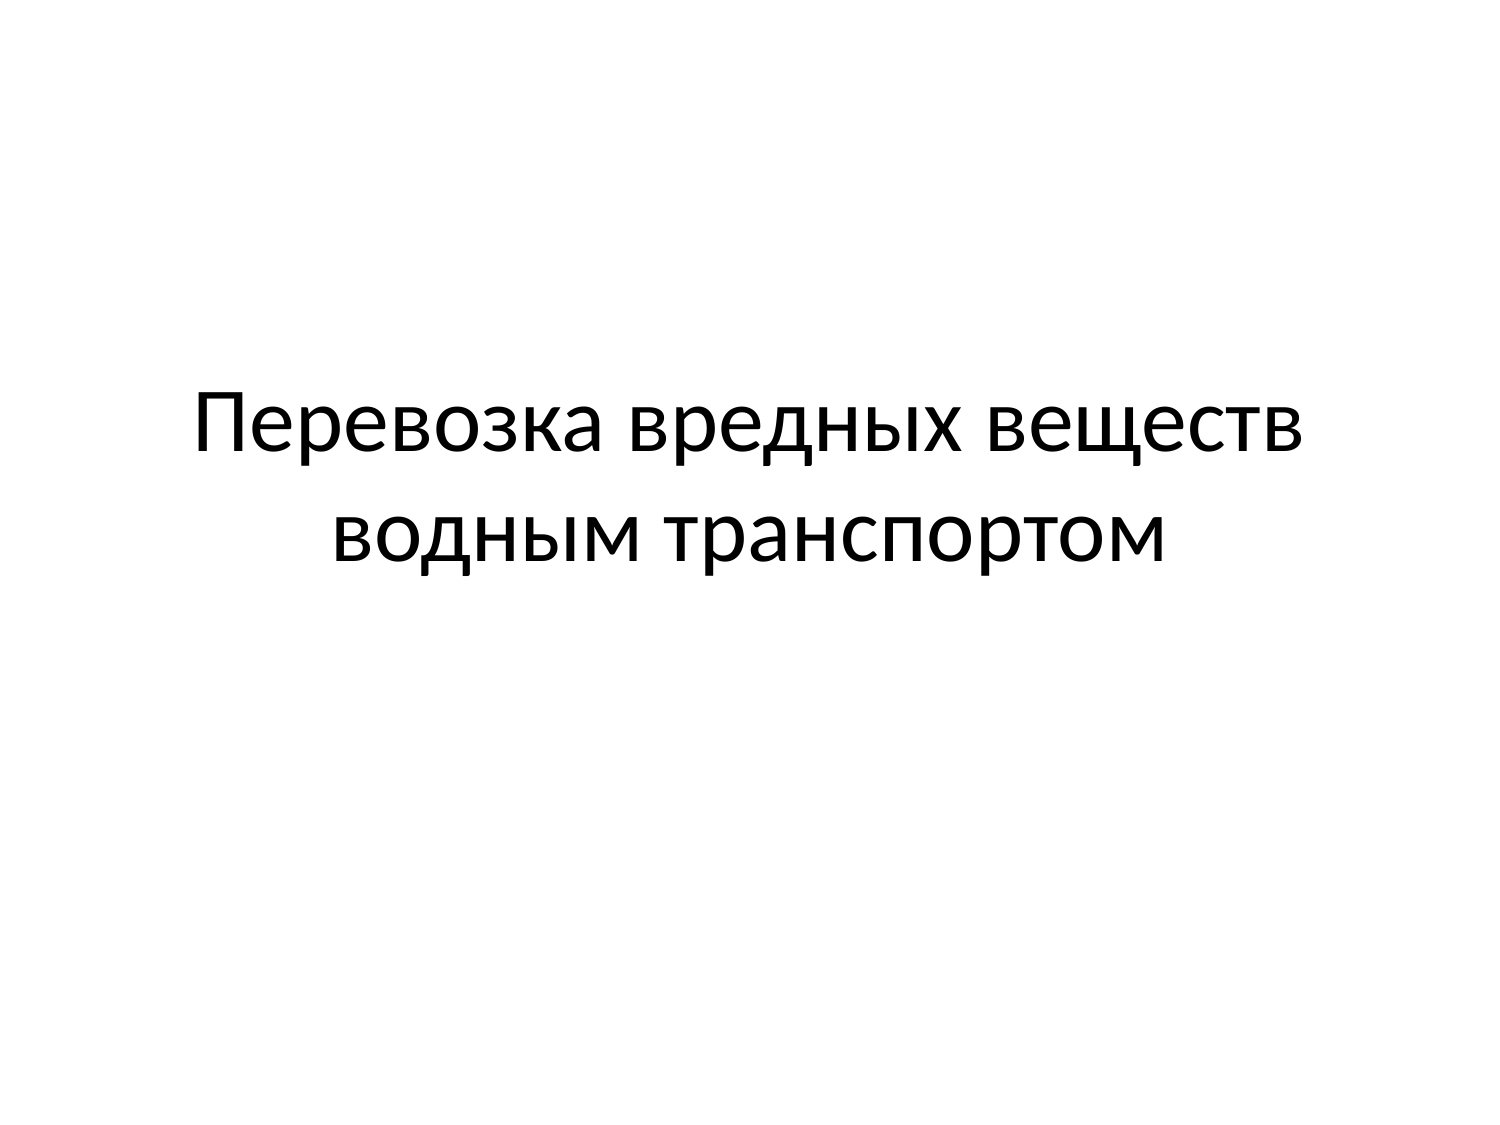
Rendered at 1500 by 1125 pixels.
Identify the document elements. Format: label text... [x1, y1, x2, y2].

title Перевозка вредных веществ водным транспортом [112, 349, 1388, 591]
